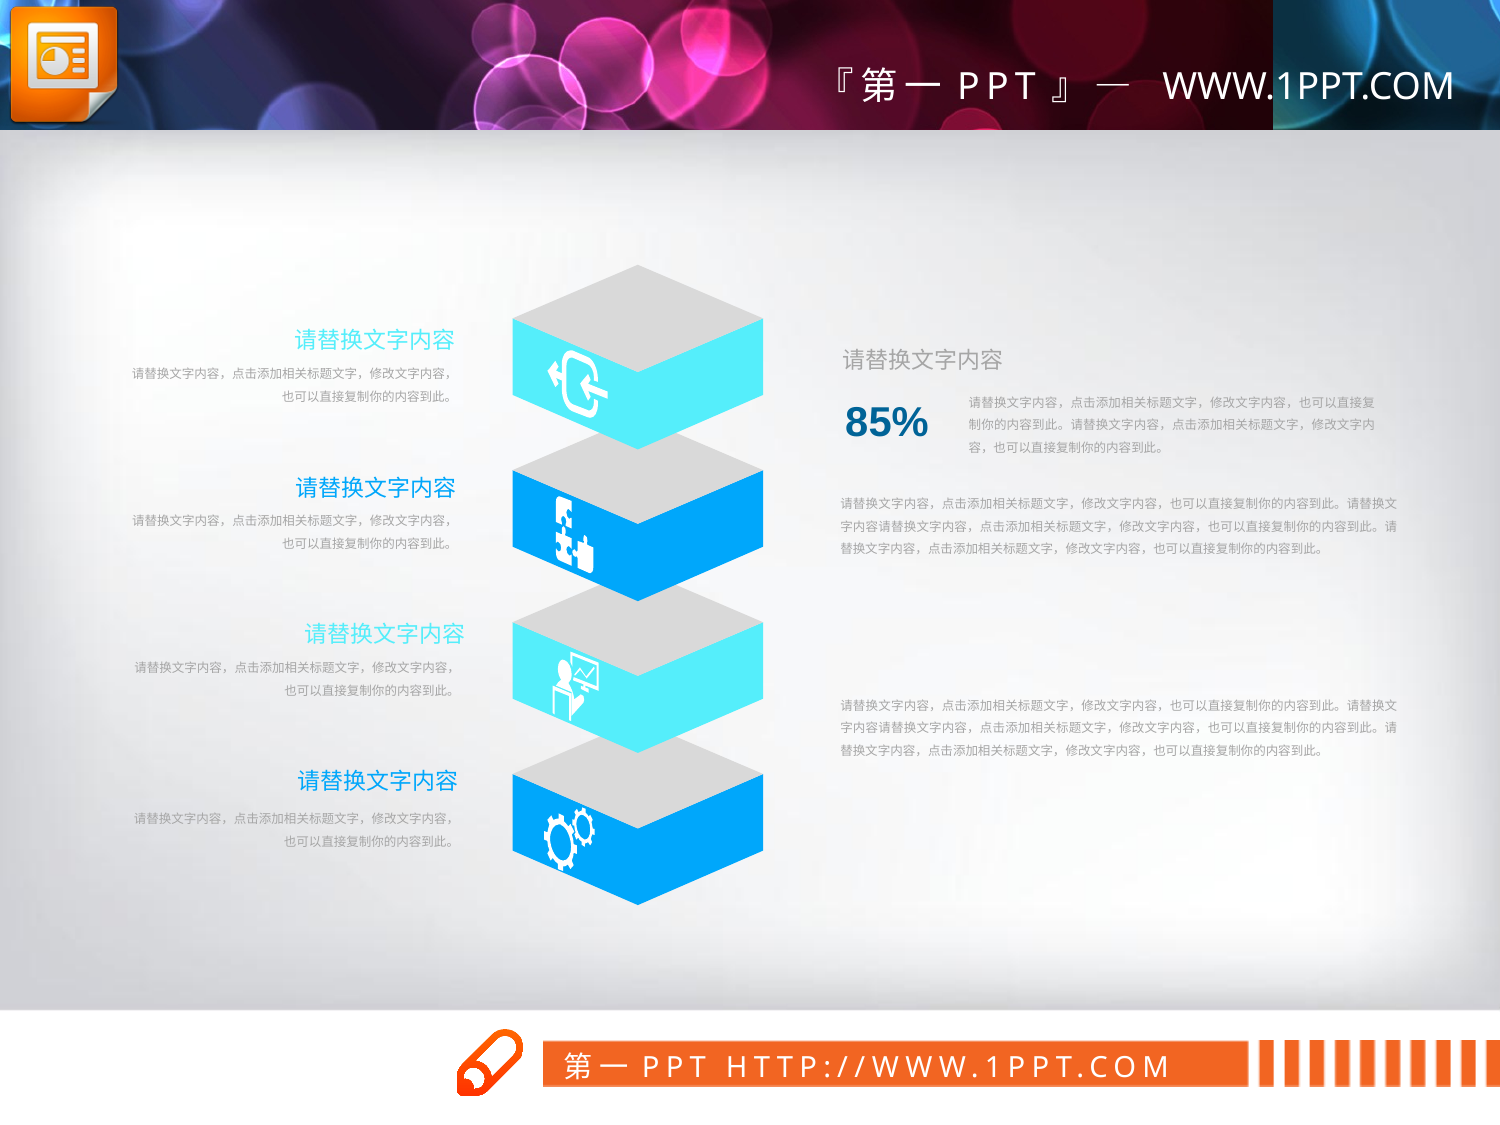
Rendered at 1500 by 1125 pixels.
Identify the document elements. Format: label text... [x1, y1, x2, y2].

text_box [512, 264, 764, 906]
text_box 请替换文字内容 [828, 338, 1019, 381]
text_box 请替换文字内容，点击添加相关标题文字，修改文字内容，也可以直接复制你的内容到此。请替换文字内容请替换文字内容，点击添加相关标题文字，修改文字内容，也可以直接复制你的内容到此。请替换文字内容，点击添加相关标题文字，修改文字内容，也可以直接复制你的内容到此。 [825, 682, 1412, 766]
picture [543, 1040, 1500, 1087]
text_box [112, 759, 474, 857]
picture [0, 0, 1500, 1012]
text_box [110, 317, 472, 413]
text_box 请替换文字内容，点击添加相关标题文字，修改文字内容，也可以直接复制你的内容到此。请替换文字内容，点击添加相关标题文字，修改文字内容，也可以直接复制你的内容到此。 [953, 380, 1390, 463]
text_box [110, 465, 472, 560]
text_box 85% [830, 362, 944, 453]
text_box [112, 612, 481, 707]
text_box 请替换文字内容，点击添加相关标题文字，修改文字内容，也可以直接复制你的内容到此。请替换文字内容请替换文字内容，点击添加相关标题文字，修改文字内容，也可以直接复制你的内容到此。请替换文字内容，点击添加相关标题文字，修改文字内容，也可以直接复制你的内容到此。 [825, 481, 1412, 564]
